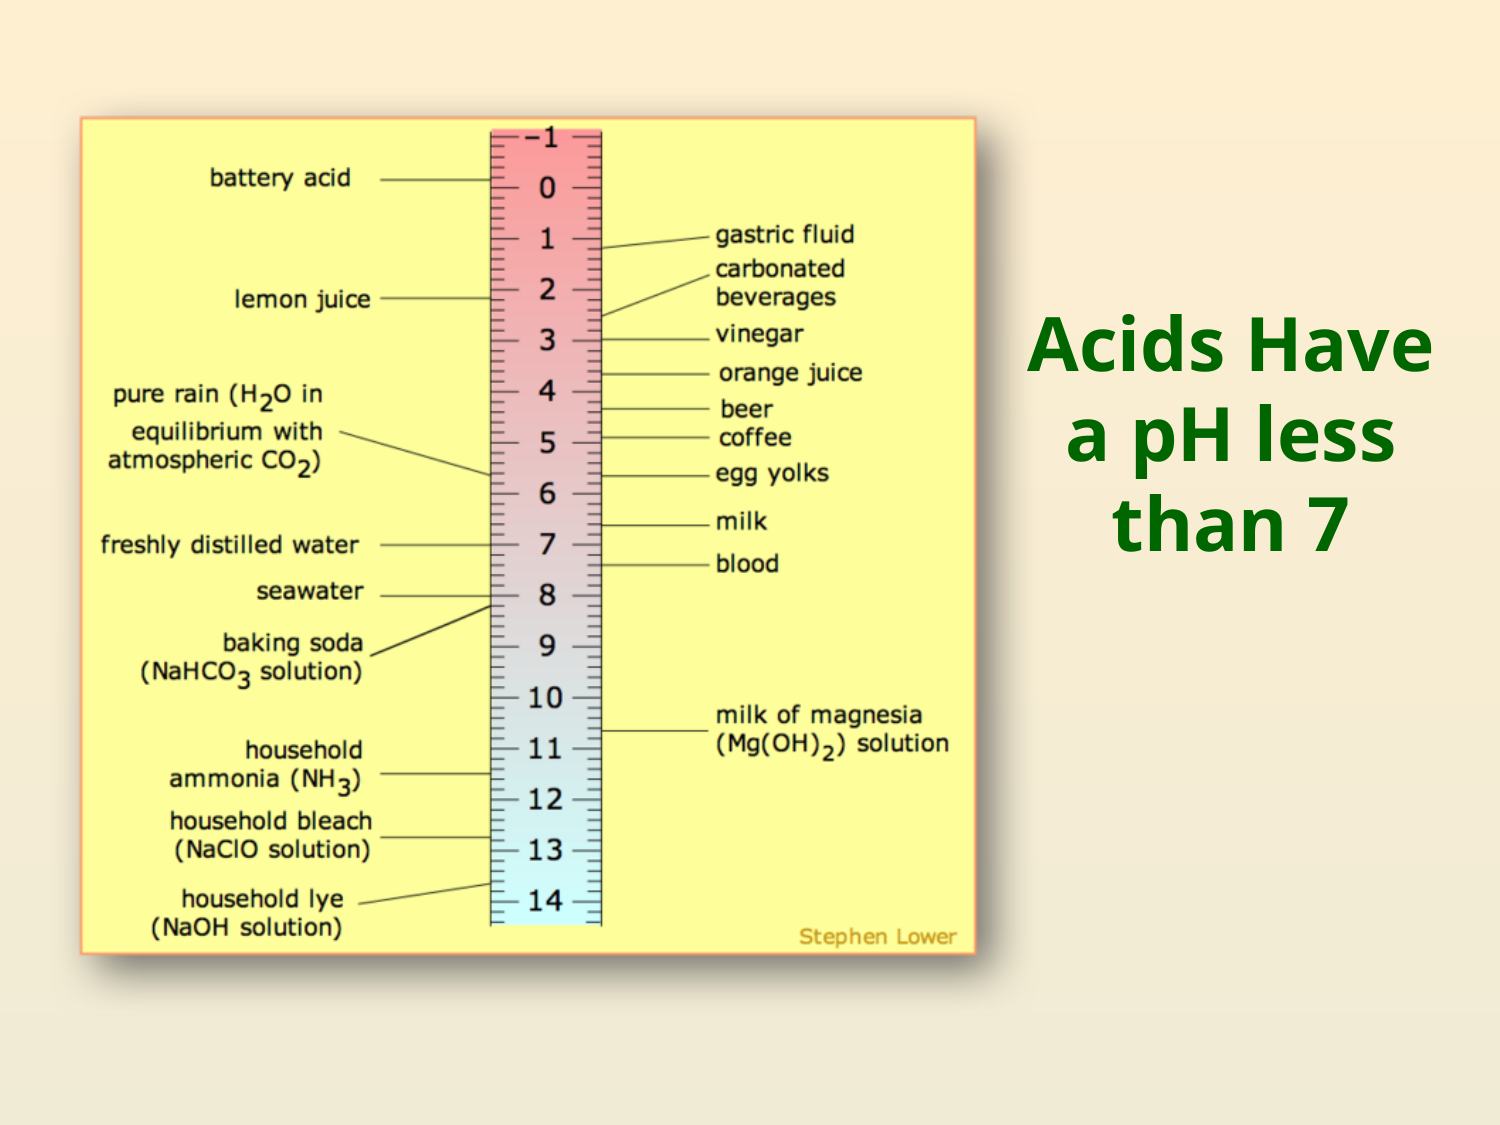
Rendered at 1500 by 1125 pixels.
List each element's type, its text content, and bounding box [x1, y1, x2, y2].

title Acids Have a pH less than 7 [999, 74, 1463, 788]
picture [74, 112, 981, 963]
